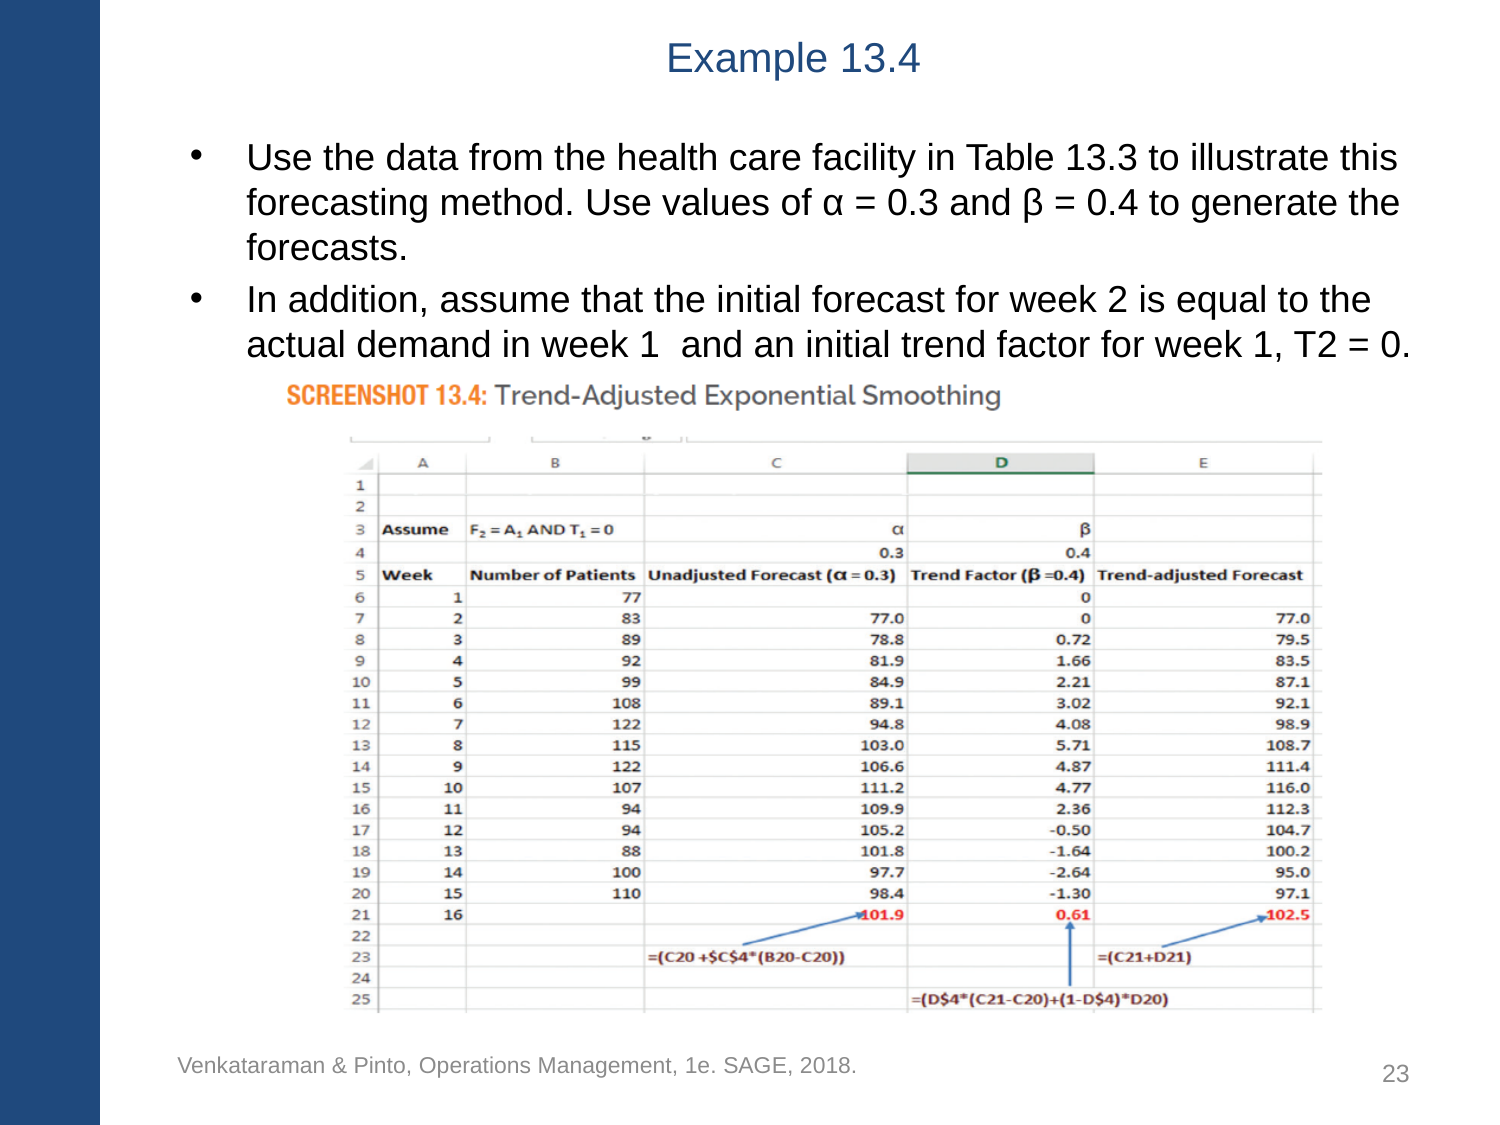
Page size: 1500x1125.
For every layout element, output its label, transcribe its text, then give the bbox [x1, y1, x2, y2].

picture [287, 374, 1346, 1038]
list Use the data from the health care facility in Table 13.3 to illustrate this forecasting method. Use values of α = 0.3 and β = 0.4 to generate the forecasts. In addition, assume that the initial forecast for week 2 is equal to the actual demand in week 1 and an initial trend factor for week 1, T2 = 0. [174, 125, 1438, 438]
footer Venkataraman & Pinto, Operations Management, 1e. SAGE, 2018. [162, 1042, 1313, 1103]
slide_number 23 [1350, 1042, 1425, 1103]
title Example 13.4 [162, 0, 1425, 113]
